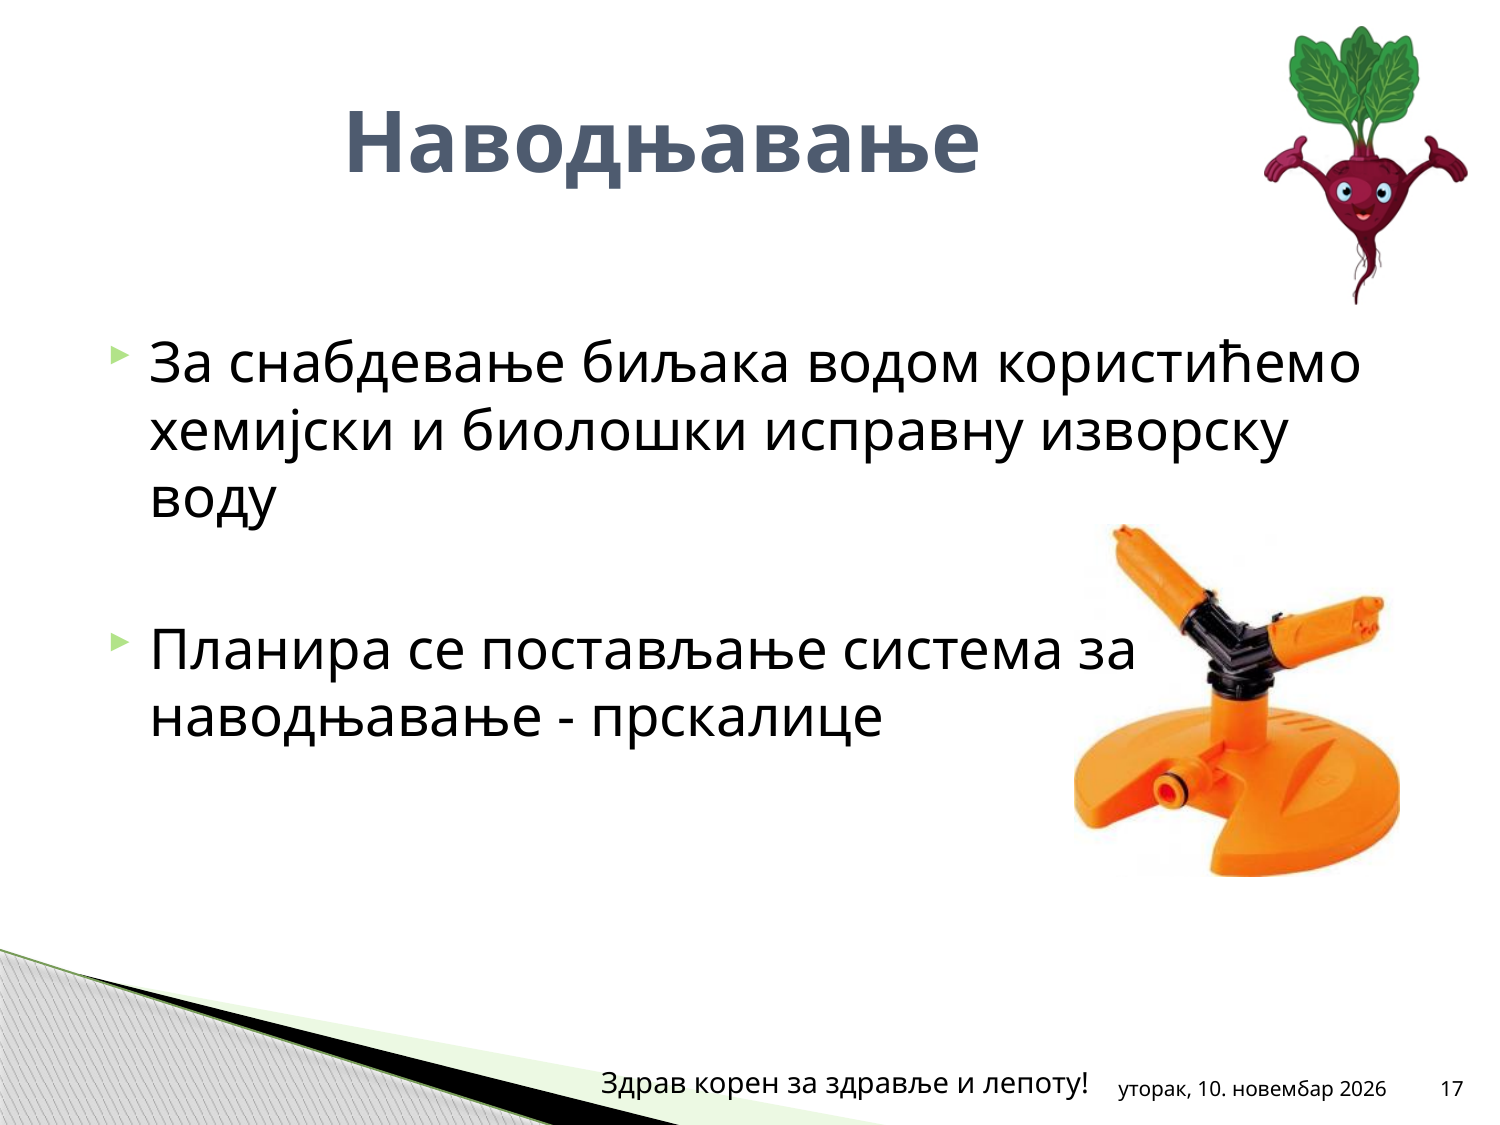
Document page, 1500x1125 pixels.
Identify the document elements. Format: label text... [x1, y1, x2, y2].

picture [1262, 24, 1471, 308]
picture [1074, 524, 1401, 877]
footer Здрав корен за здравље и лепоту! [575, 1051, 1105, 1112]
slide_number среда, 31. октобар 2012 [1105, 1051, 1418, 1112]
slide_number 17 [1418, 1051, 1479, 1112]
list За снабдевање биљака водом користићемо хемијски и биолошки исправну изворску воду Планира се постављање система за наводњавање - прскалице [75, 243, 1425, 986]
title Наводњавање [75, 45, 1250, 233]
